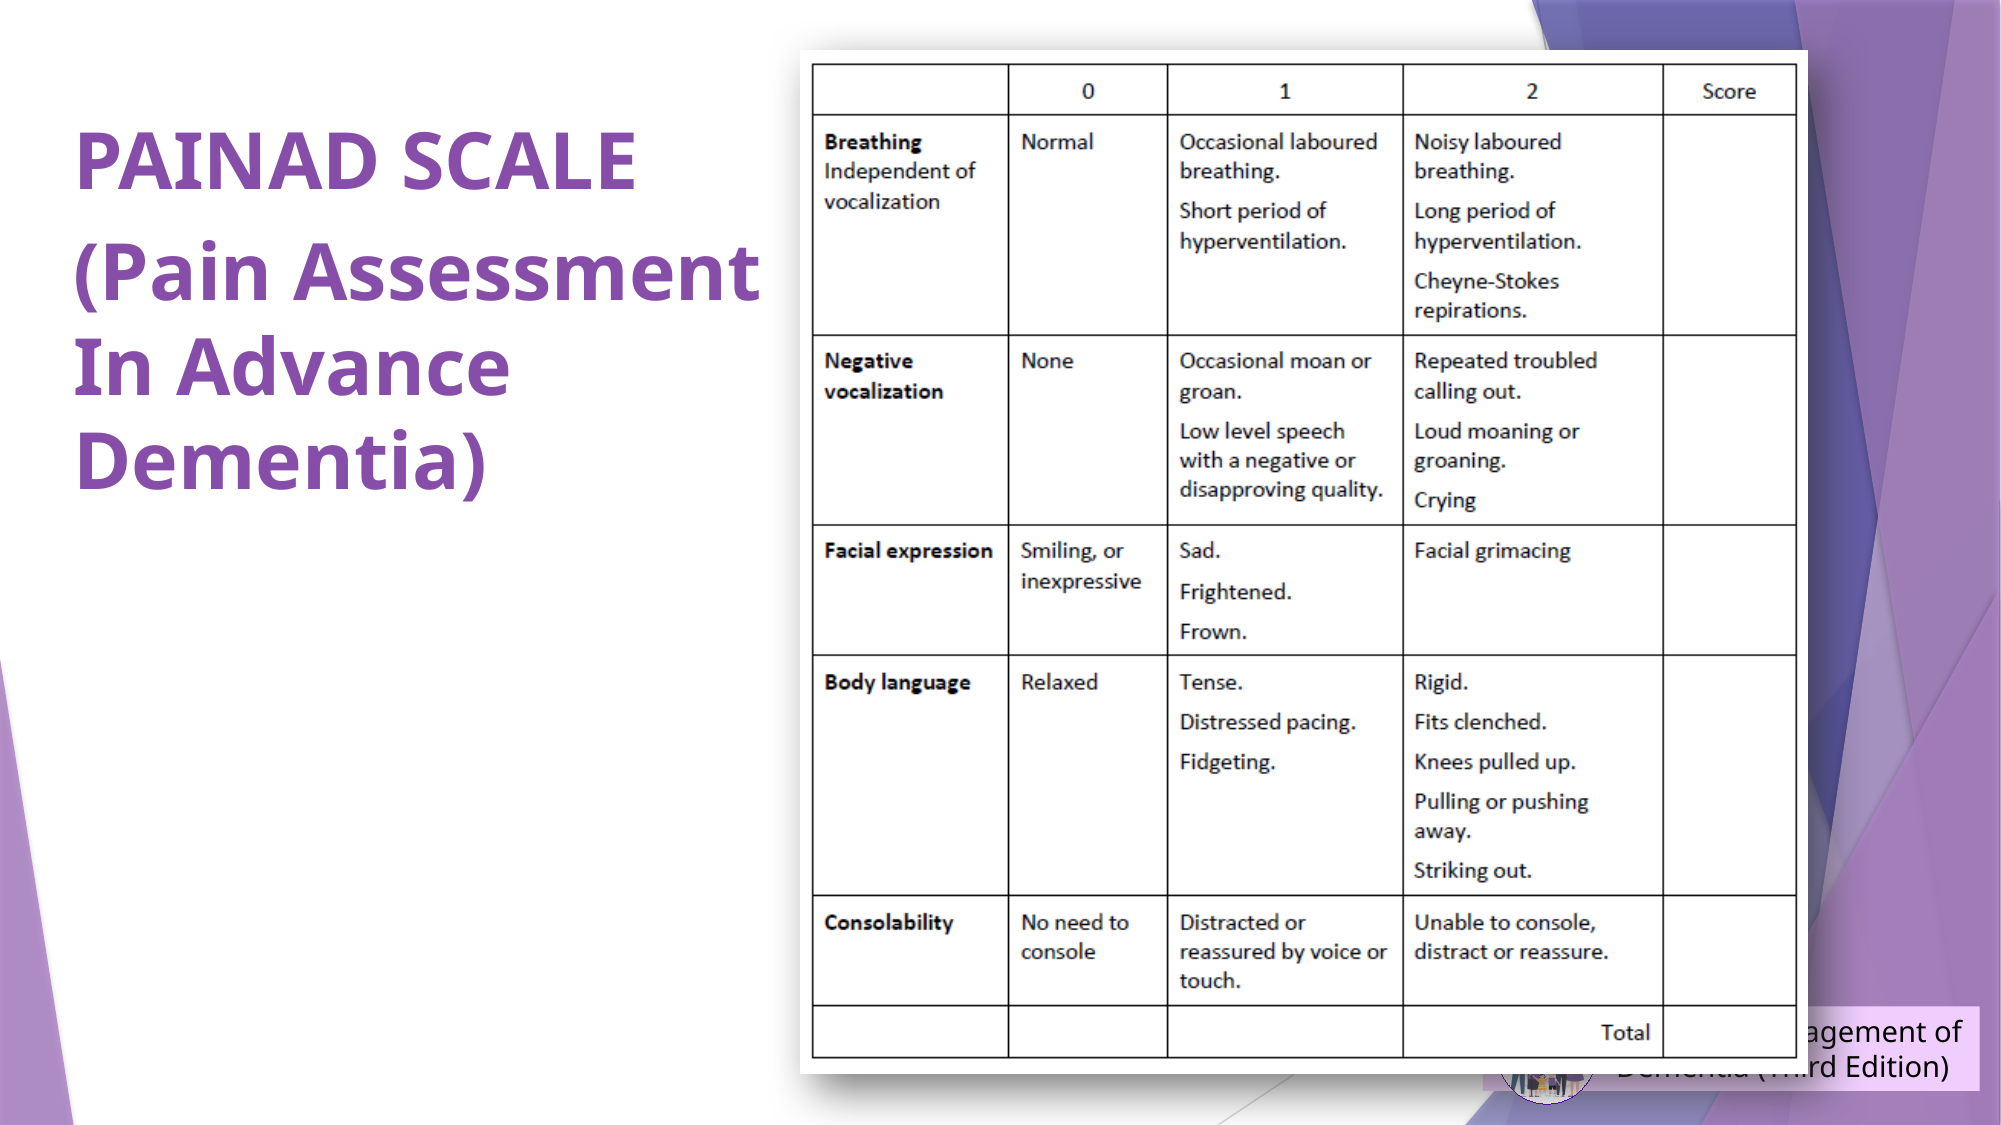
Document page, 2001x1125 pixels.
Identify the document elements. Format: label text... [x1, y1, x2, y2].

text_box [1482, 996, 1981, 1105]
list PAINAD SCALE (Pain Assessment In Advance Dementia) [58, 102, 782, 520]
picture [799, 50, 1809, 1075]
